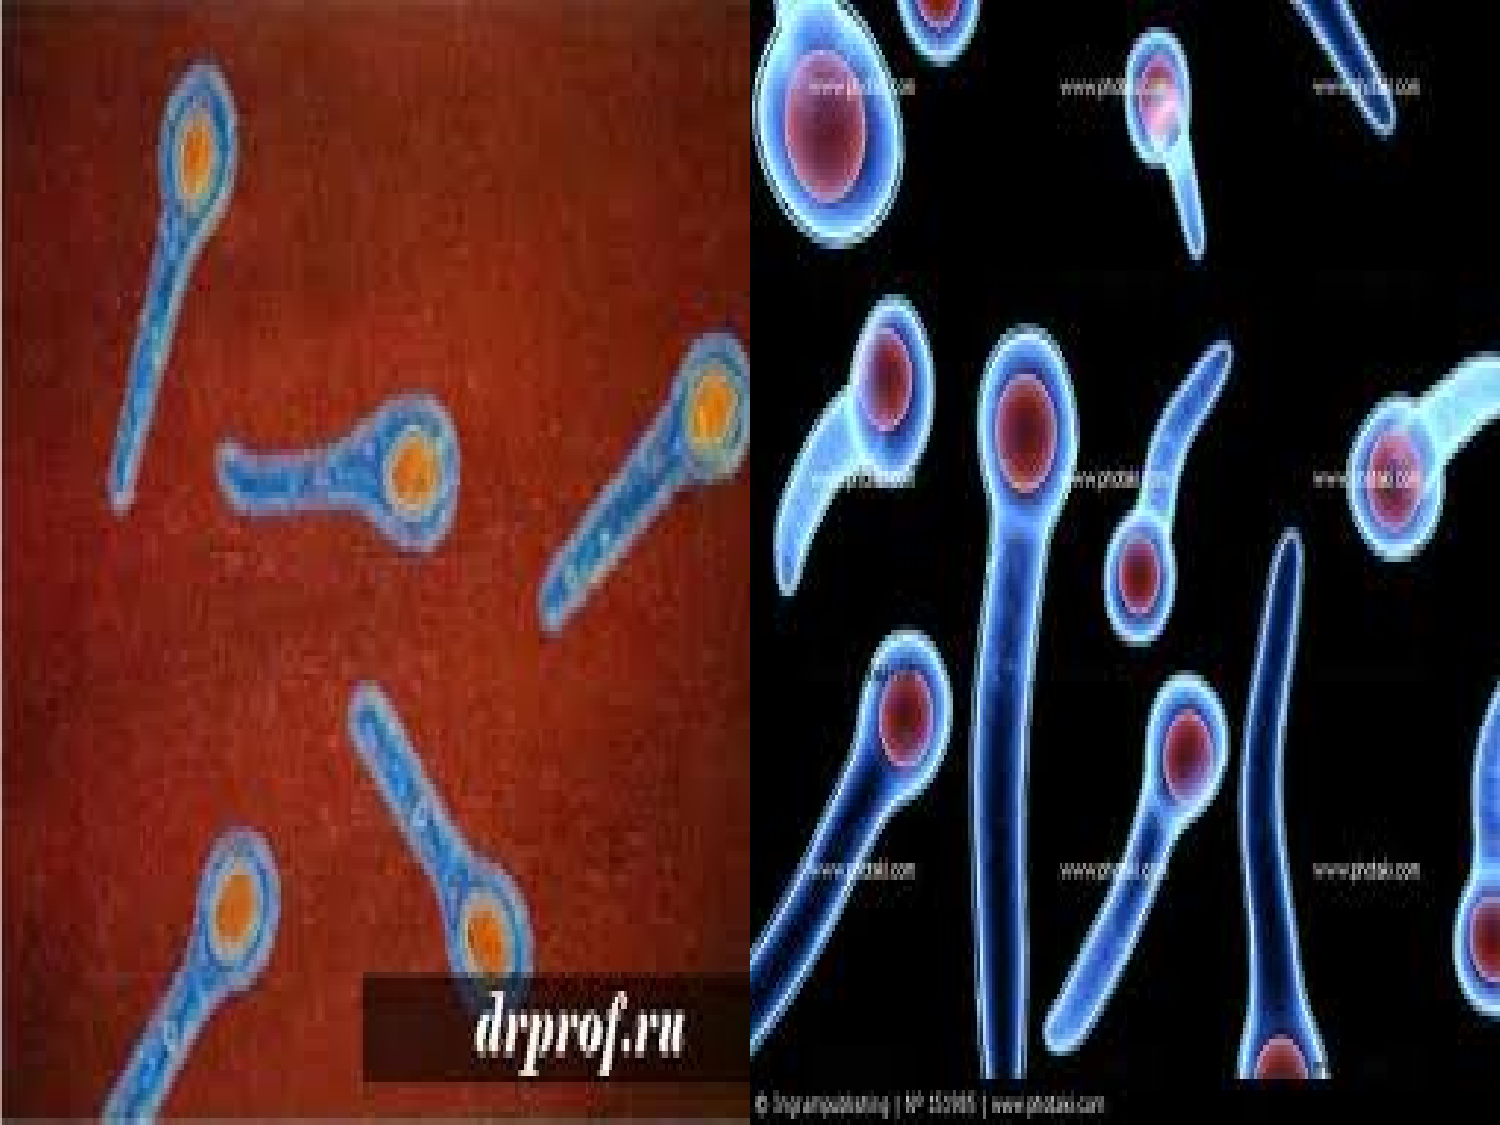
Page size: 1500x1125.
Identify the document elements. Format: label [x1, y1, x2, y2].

picture [749, 0, 1500, 1125]
list [0, 0, 743, 1125]
